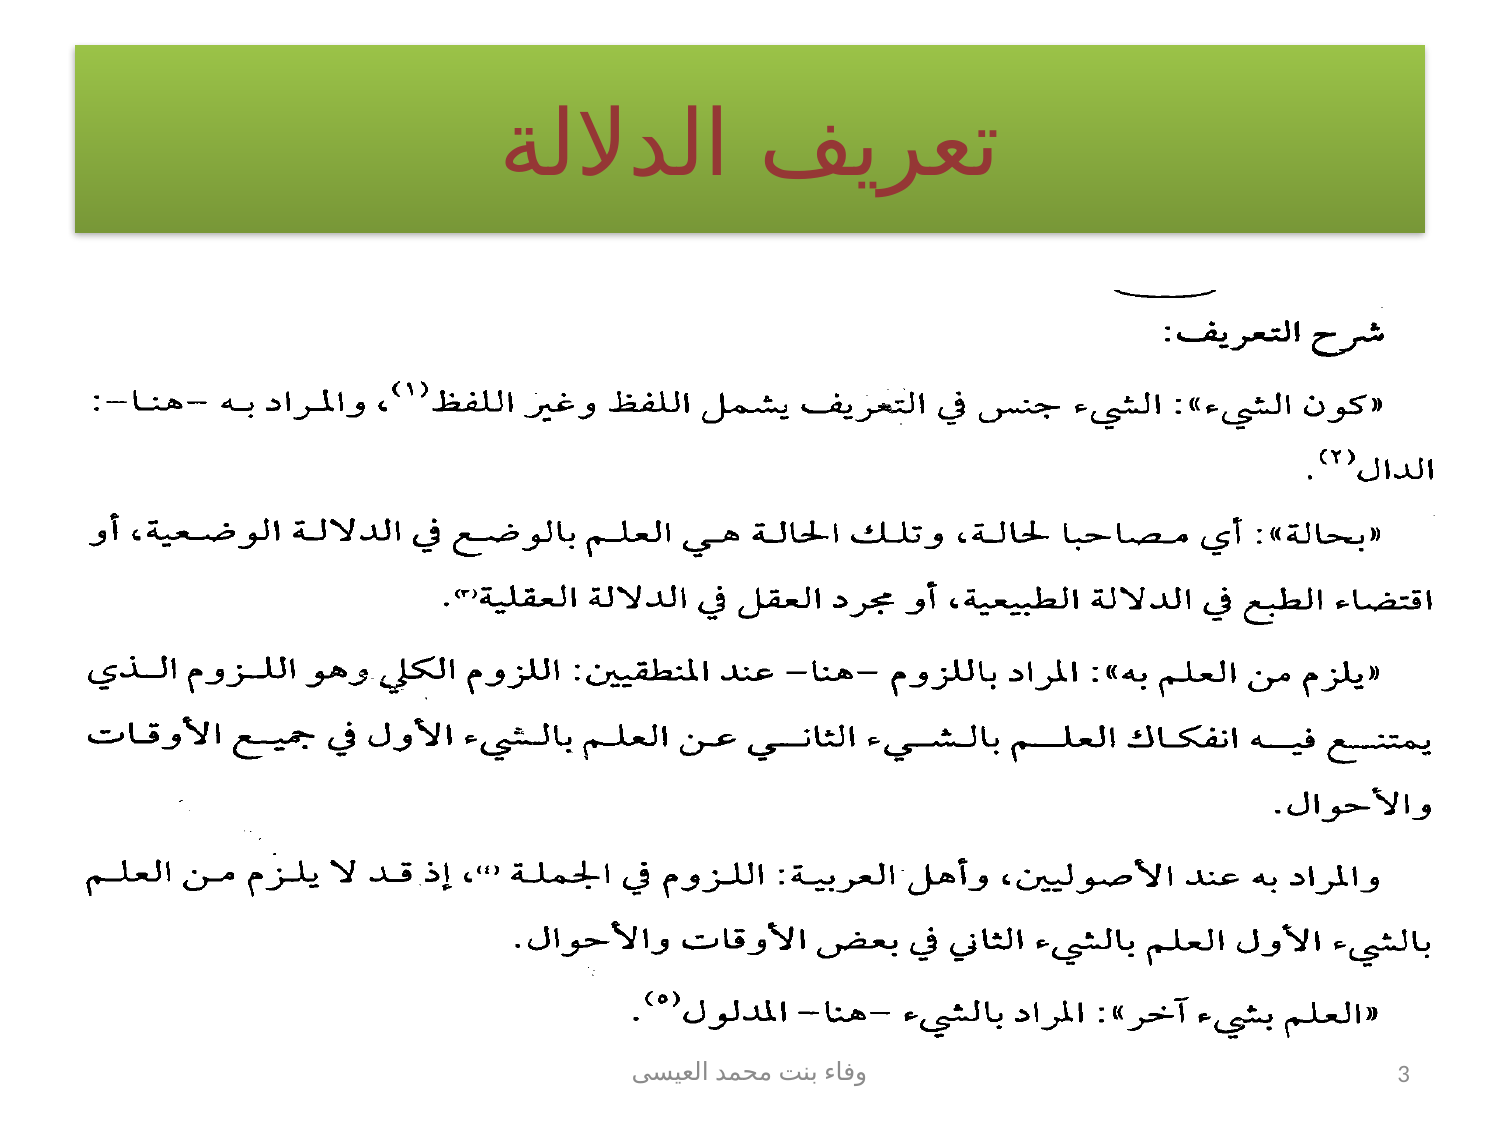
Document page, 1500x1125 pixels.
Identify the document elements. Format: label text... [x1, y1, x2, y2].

title تعريف الدلالة [75, 45, 1425, 233]
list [64, 290, 1448, 1047]
slide_number 3 [1074, 1055, 1425, 1103]
footer وفاء بنت محمد العيسى [512, 1055, 988, 1103]
